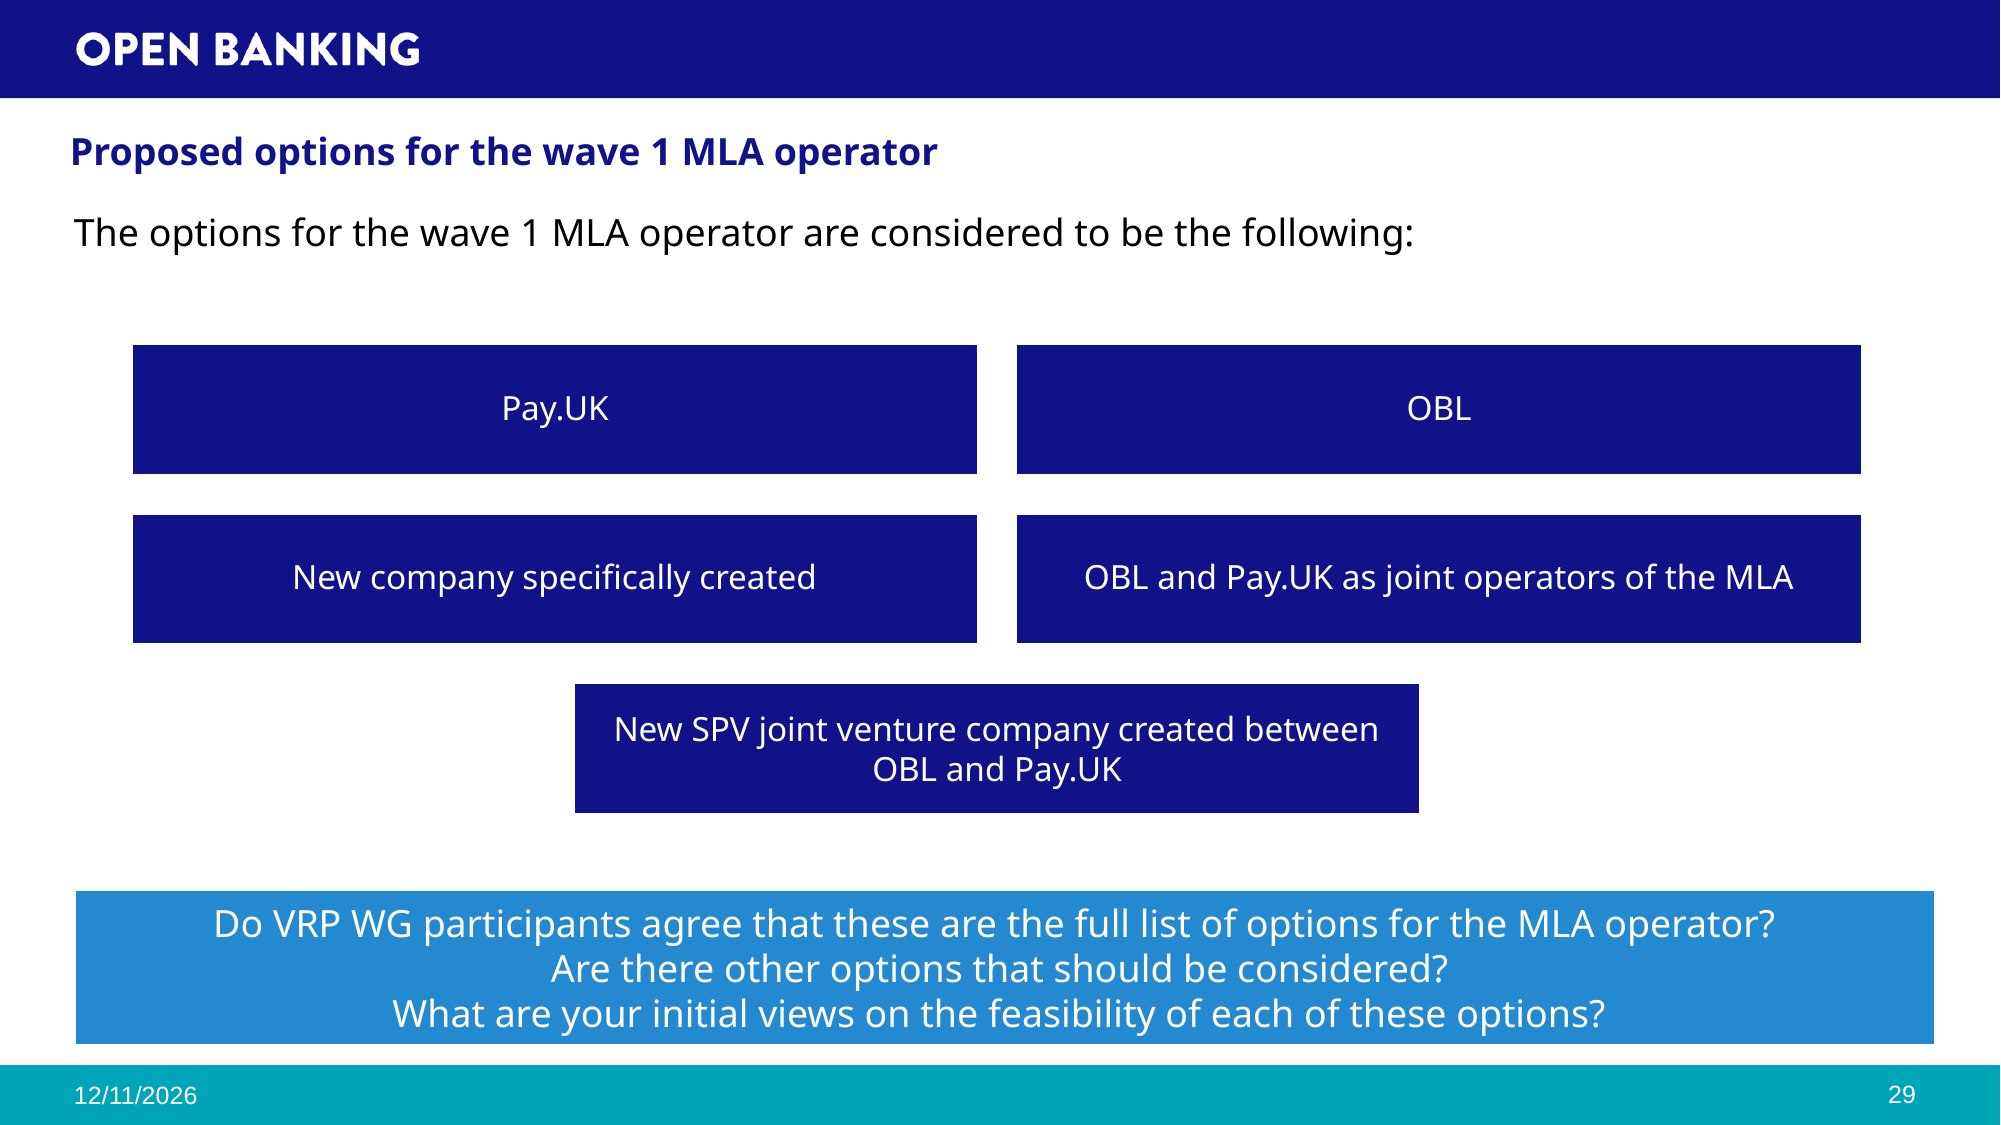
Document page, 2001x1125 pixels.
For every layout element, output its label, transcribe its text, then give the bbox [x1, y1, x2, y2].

footer [662, 1064, 1338, 1124]
title Proposed options for the wave 1 MLA operator [54, 125, 1629, 207]
picture [43, 0, 452, 99]
slide_number 29 [1412, 1064, 1932, 1124]
text_box Do VRP WG participants agree that these are the full list of options for the MLA operator? Are there other options that should be considered? What are your initial views on the feasibility of each of these options? [73, 888, 1937, 1047]
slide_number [59, 1065, 509, 1125]
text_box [131, 287, 1863, 871]
list The options for the wave 1 MLA operator are considered to be the following: [59, 206, 1936, 289]
